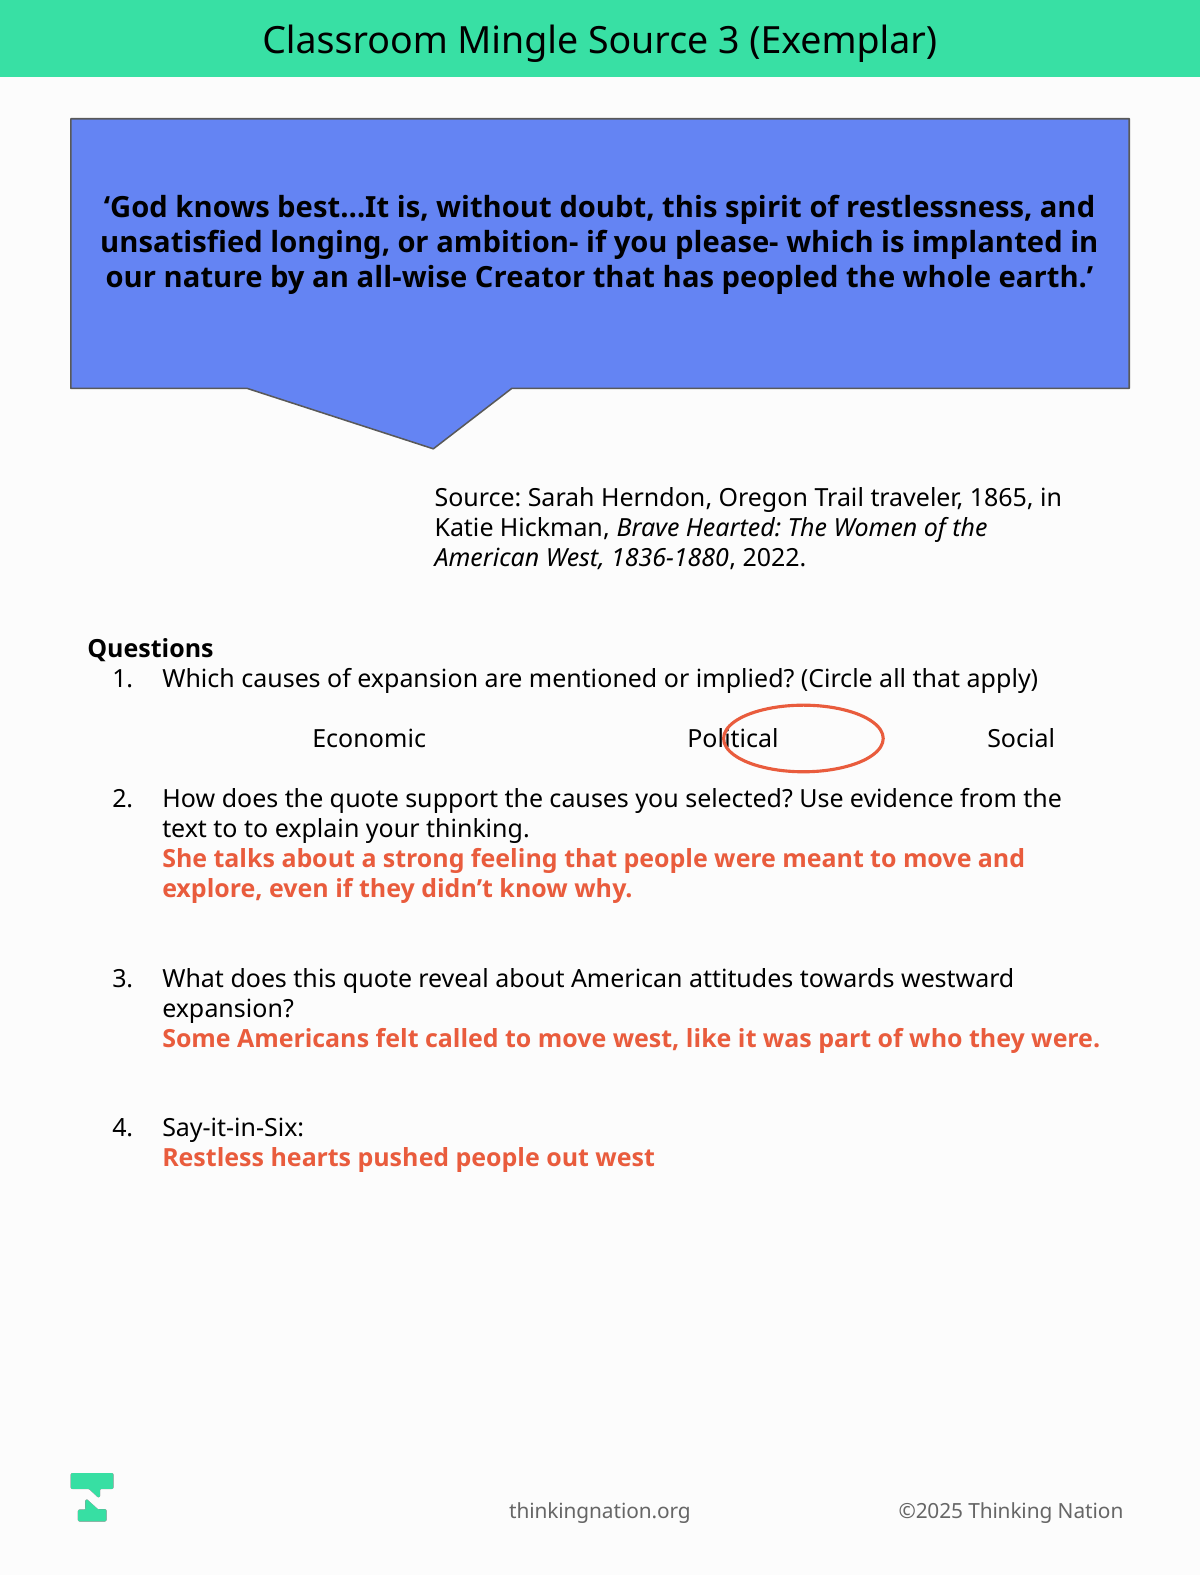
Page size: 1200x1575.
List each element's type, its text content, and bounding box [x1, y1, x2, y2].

text_box thinkingnation.org [457, 1483, 742, 1532]
text_box Classroom Mingle Source 3 (Exemplar) [0, 0, 1200, 77]
text_box Source: Sarah Herndon, Oregon Trail traveler, 1865, in Katie Hickman, Brave Hearted: The Women of the American West, 1836-1880, 2022. [419, 466, 1110, 601]
text_box ‘God knows best…It is, without doubt, this spirit of restlessness, and unsatisfied longing, or ambition- if you please- which is implanted in our nature by an all-wise Creator that has peopled the whole earth.’ [70, 118, 1130, 449]
text_box ©2025 Thinking Nation [854, 1483, 1139, 1532]
text_box Questions Which causes of expansion are mentioned or implied? (Circle all that apply) Economic Political Social How does the quote support the causes you selected? Use evidence from the text to to explain your thinking. She talks about a strong feeling that people were meant to move and explore, even if they didn’t know why. What does this quote reveal about American attitudes towards westward expansion? Some Americans felt called to move west, like it was part of who they were. Say-it-in-Six: Restless hearts pushed people out west [72, 617, 1128, 1149]
text_box [723, 705, 884, 772]
picture [58, 1463, 126, 1531]
